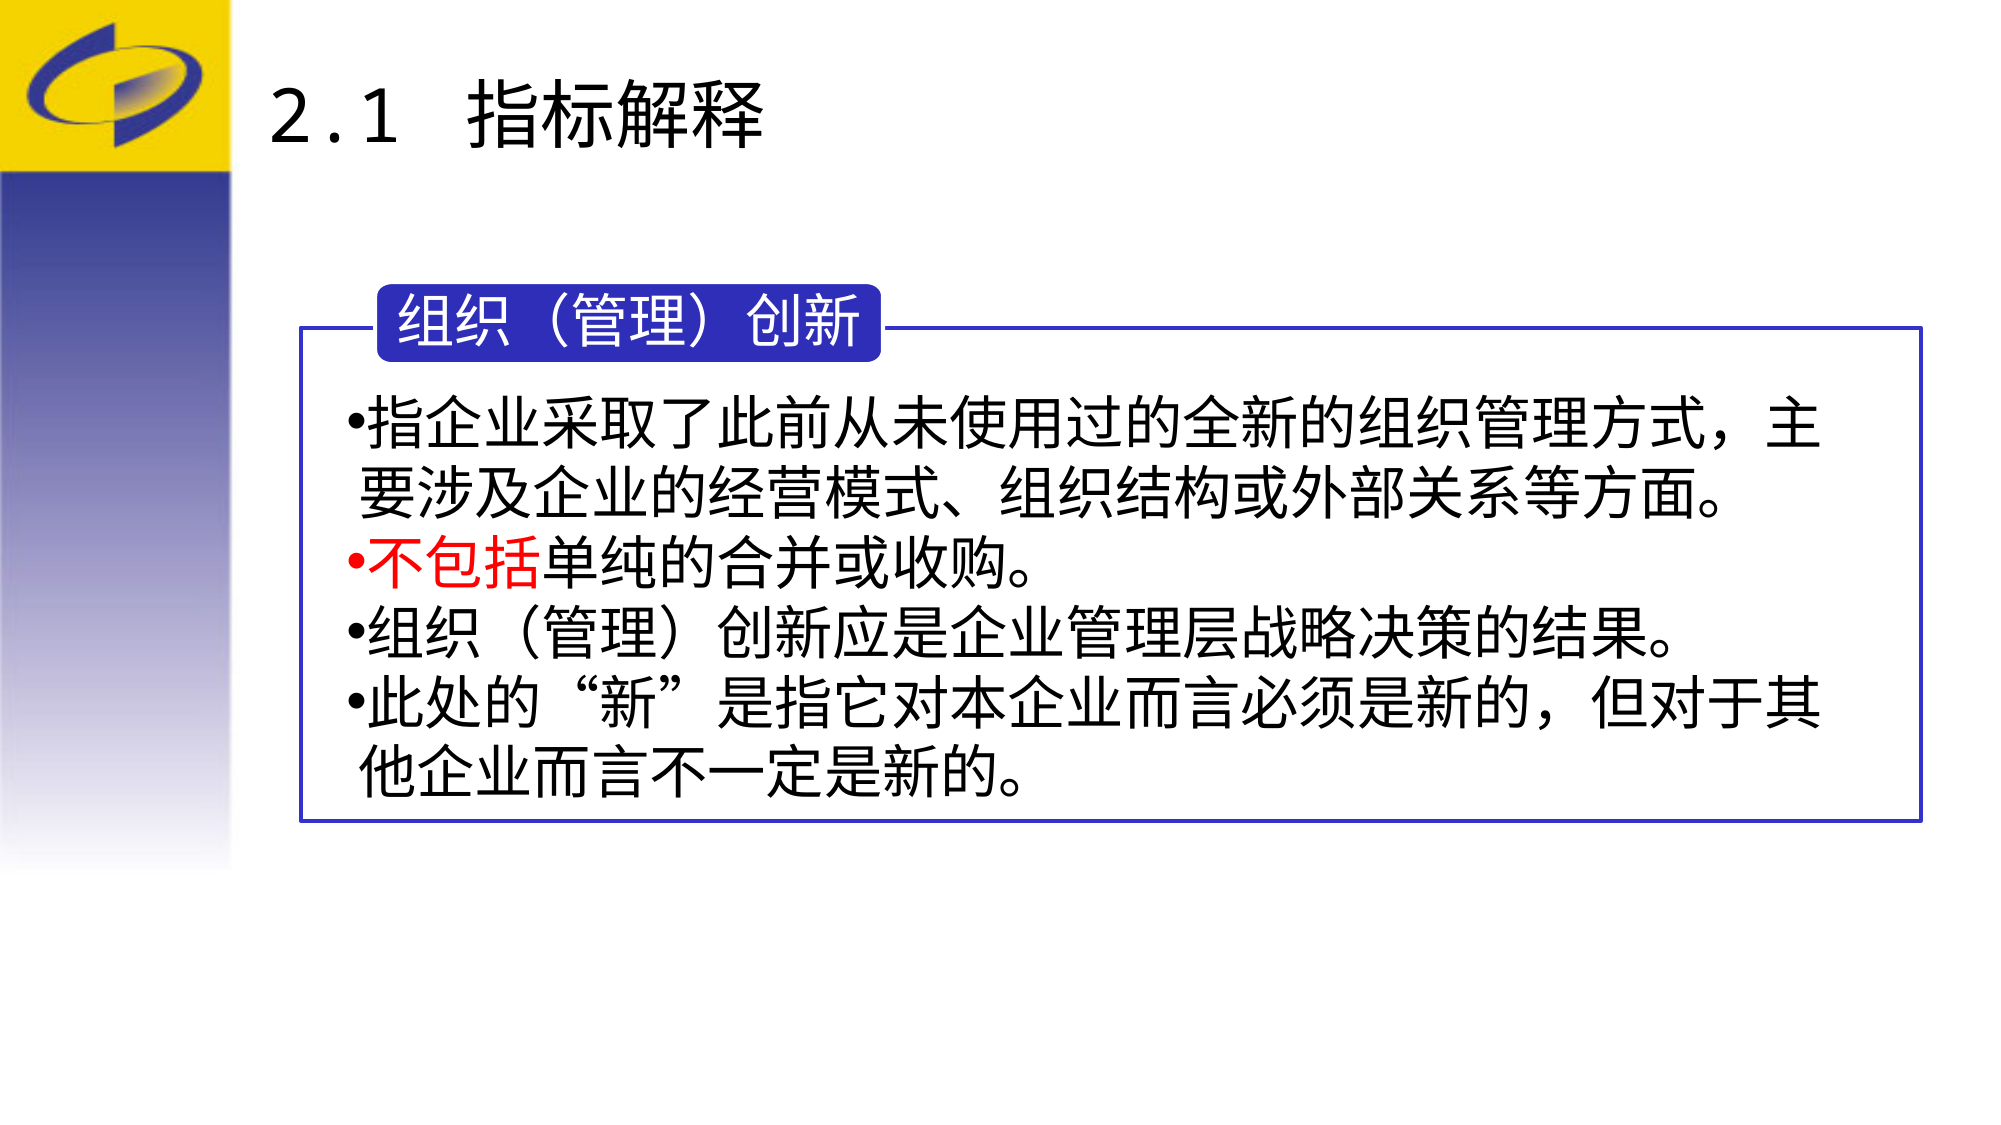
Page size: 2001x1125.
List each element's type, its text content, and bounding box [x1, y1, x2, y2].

text_box 指企业采取了此前从未使用过的全新的组织管理方式，主要涉及企业的经营模式、组织结构或外部关系等方面。 不包括单纯的合并或收购。 组织（管理）创新应是企业管理层战略决策的结果。 此处的“新”是指它对本企业而言必须是新的，但对于其他企业而言不一定是新的。 [299, 326, 1923, 823]
title 2.1 指标解释 [252, 39, 1870, 185]
picture [0, 0, 2000, 1125]
text_box 组织（管理）创新 [373, 279, 886, 367]
